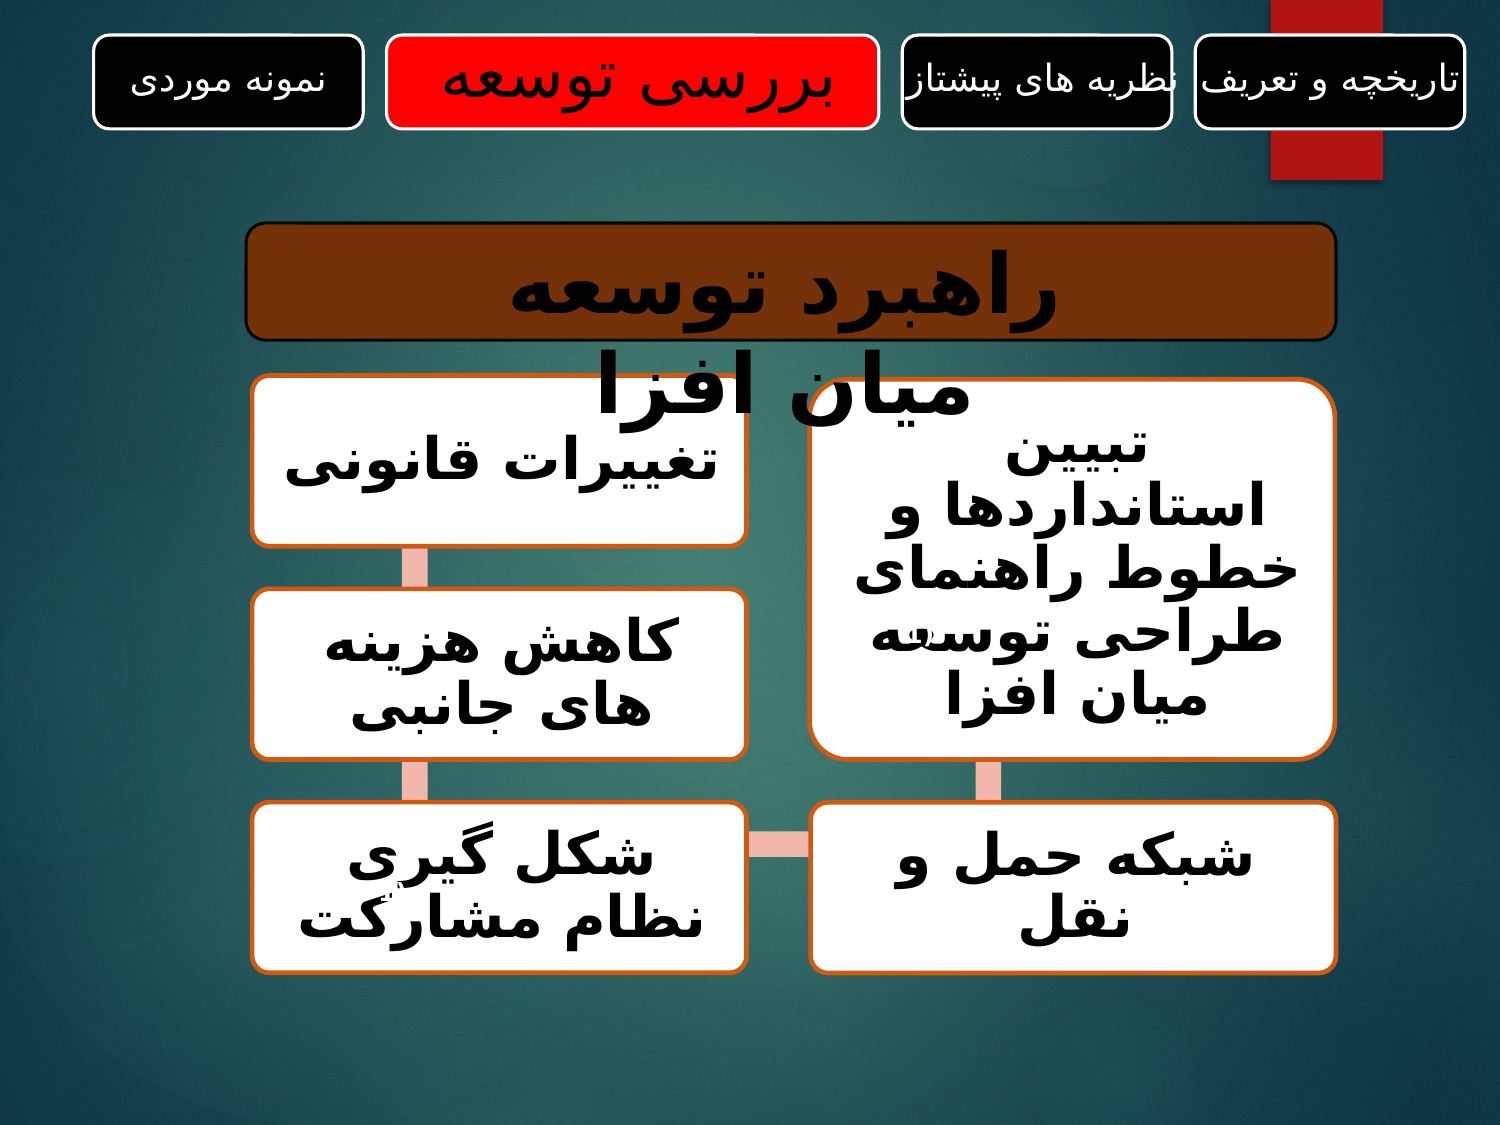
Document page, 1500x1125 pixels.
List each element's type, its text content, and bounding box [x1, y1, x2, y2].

text_box [385, 33, 881, 131]
text_box [244, 221, 1338, 342]
text_box [1193, 107, 1467, 131]
text_box [900, 107, 1174, 131]
text_box بررسی توسعه [421, 23, 856, 119]
text_box [1194, 33, 1466, 46]
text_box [128, 375, 1407, 974]
text_box نمونه موردی [93, 46, 364, 107]
text_box نظریه های پیشتاز [878, 46, 1207, 107]
text_box تاریخچه و تعریف [1207, 46, 1489, 107]
text_box [92, 33, 365, 131]
text_box راهبرد توسعه میان افزا [433, 222, 1137, 373]
text_box [901, 33, 1173, 46]
